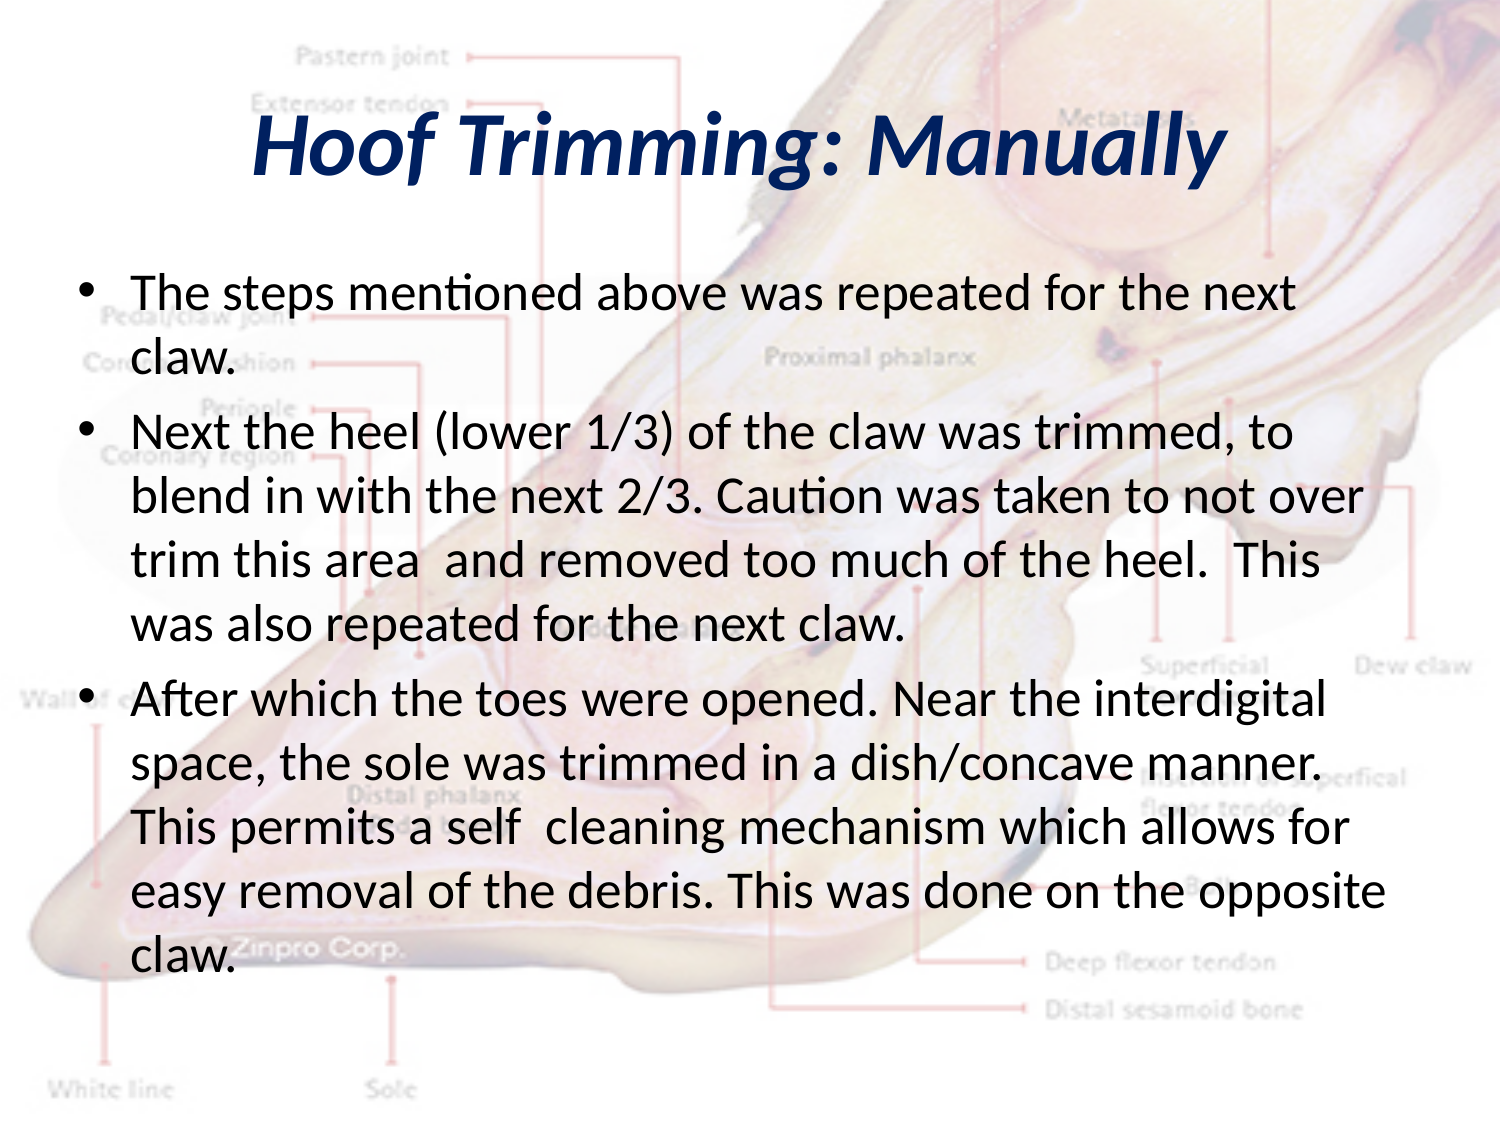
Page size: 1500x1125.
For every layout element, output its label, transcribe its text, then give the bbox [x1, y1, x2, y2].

title Hoof Trimming: Manually [75, 45, 1425, 233]
list The steps mentioned above was repeated for the next claw. Next the heel (lower 1/3) of the claw was trimmed, to blend in with the next 2/3. Caution was taken to not over trim this area and removed too much of the heel. This was also repeated for the next claw. After which the toes were opened. Near the interdigital space, the sole was trimmed in a dish/concave manner. This permits a self cleaning mechanism which allows for easy removal of the debris. This was done on the opposite claw. [62, 249, 1413, 993]
